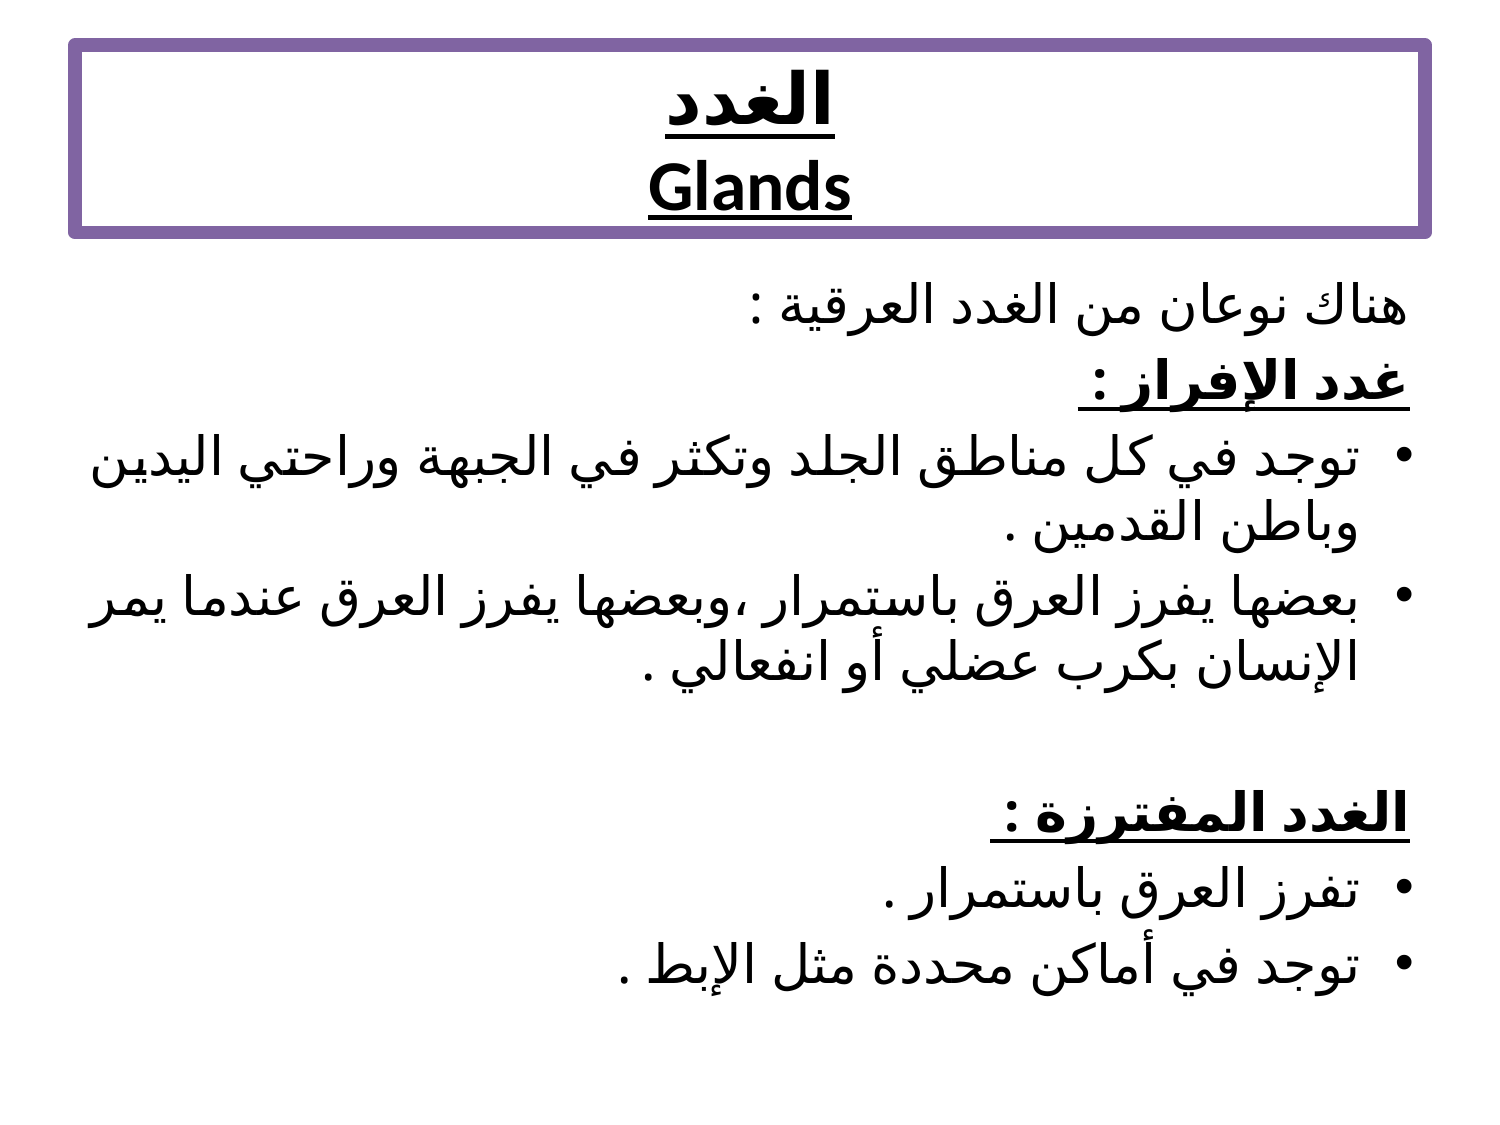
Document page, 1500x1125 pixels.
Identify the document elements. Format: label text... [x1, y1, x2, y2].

title الغدد Glands [75, 45, 1425, 233]
list هناك نوعان من الغدد العرقية : غدد الإفراز : توجد في كل مناطق الجلد وتكثر في الجبهة وراحتي اليدين وباطن القدمين . بعضها يفرز العرق باستمرار ،وبعضها يفرز العرق عندما يمر الإنسان بكرب عضلي أو انفعالي . الغدد المفترزة : تفرز العرق باستمرار . توجد في أماكن محددة مثل الإبط . [75, 262, 1425, 1005]
